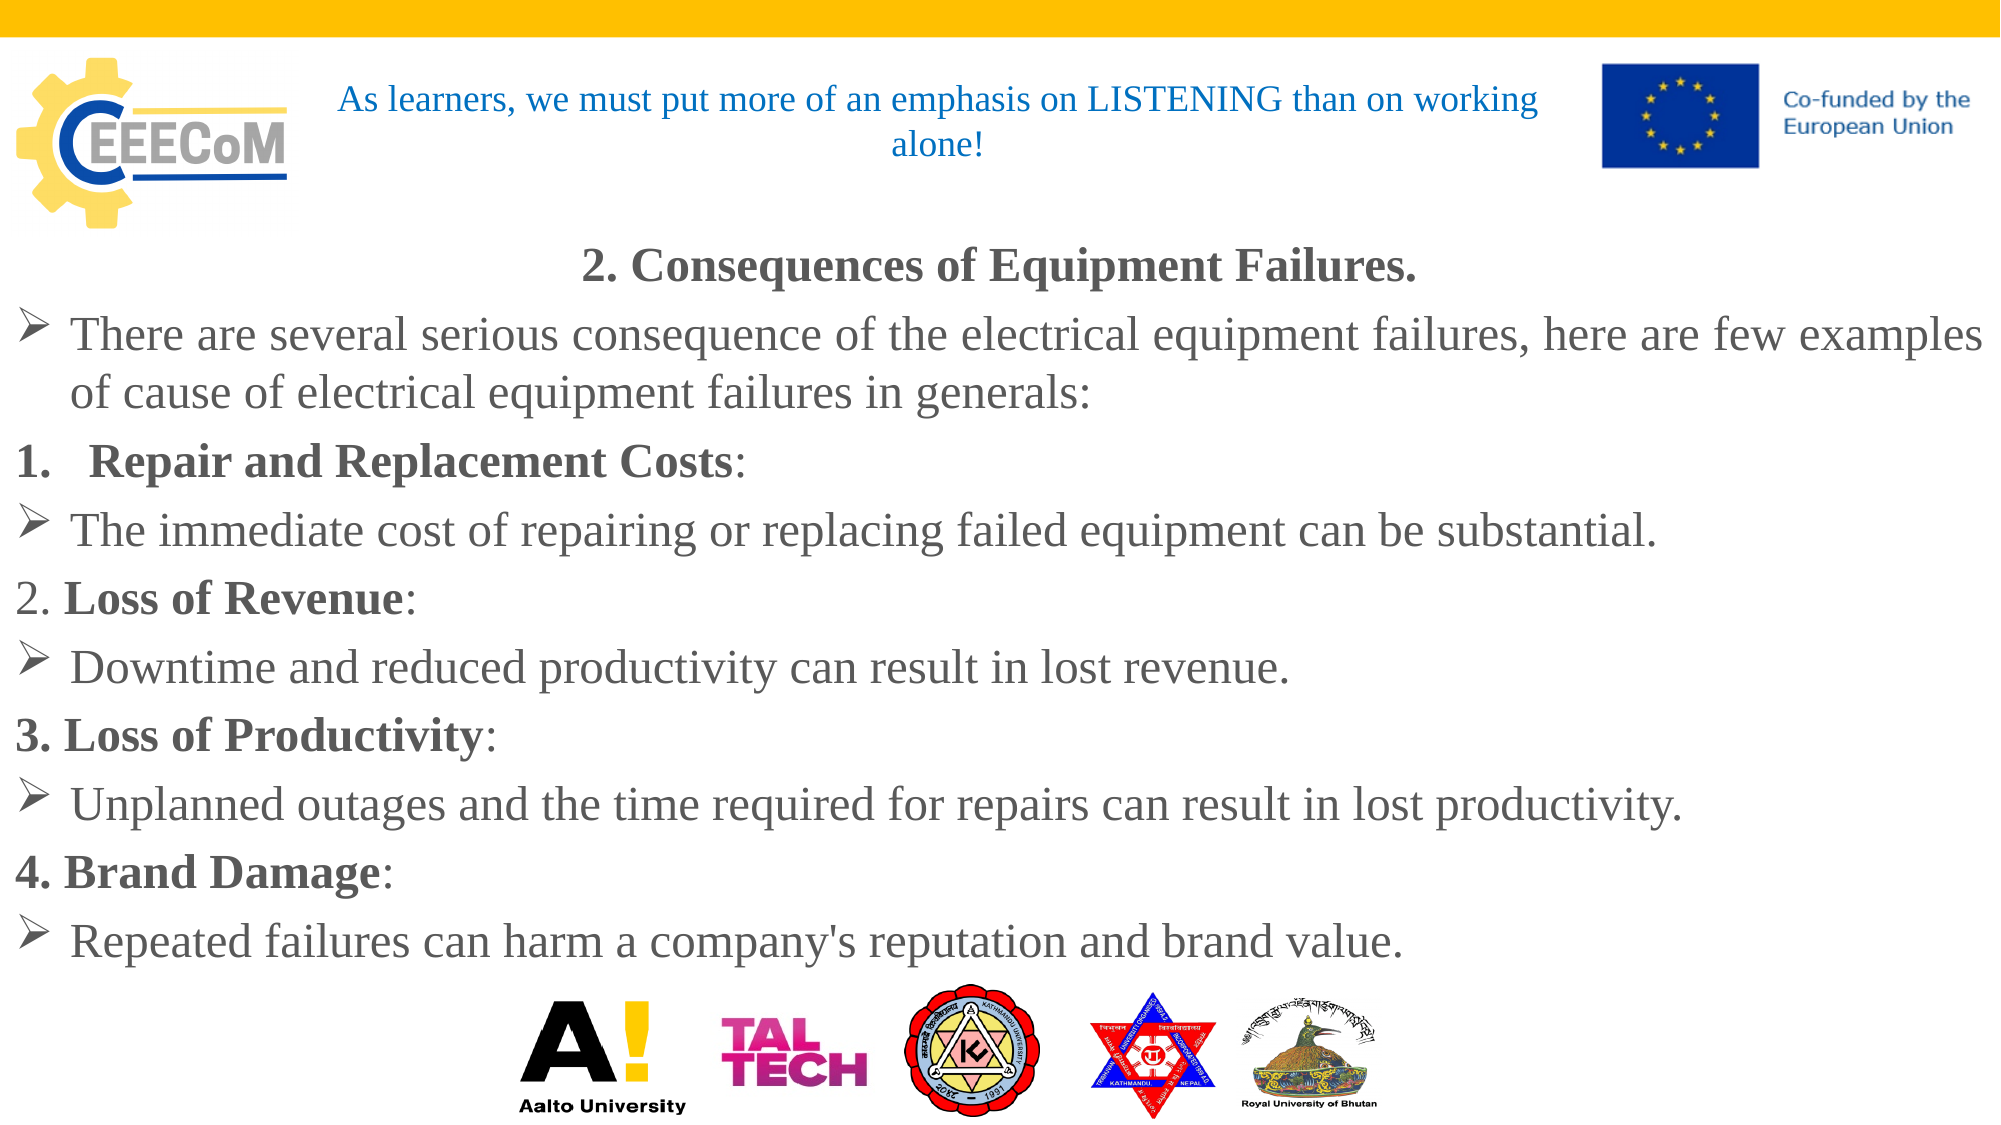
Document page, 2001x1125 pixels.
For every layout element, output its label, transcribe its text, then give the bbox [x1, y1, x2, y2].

picture [512, 984, 1382, 1125]
title As learners, we must put more of an emphasis on LISTENING than on working alone! [312, 37, 1565, 201]
picture [11, 50, 299, 224]
list 2. Consequences of Equipment Failures. There are several serious consequence of the electrical equipment failures, here are few examples of cause of electrical equipment failures in generals: Repair and Replacement Costs: The immediate cost of repairing or replacing failed equipment can be substantial. 2. Loss of Revenue: Downtime and reduced productivity can result in lost revenue. 3. Loss of Productivity: Unplanned outages and the time required for repairs can result in lost productivity. 4. Brand Damage: Repeated failures can harm a company's reputation and brand value. [0, 224, 2000, 975]
picture [1595, 46, 2000, 181]
